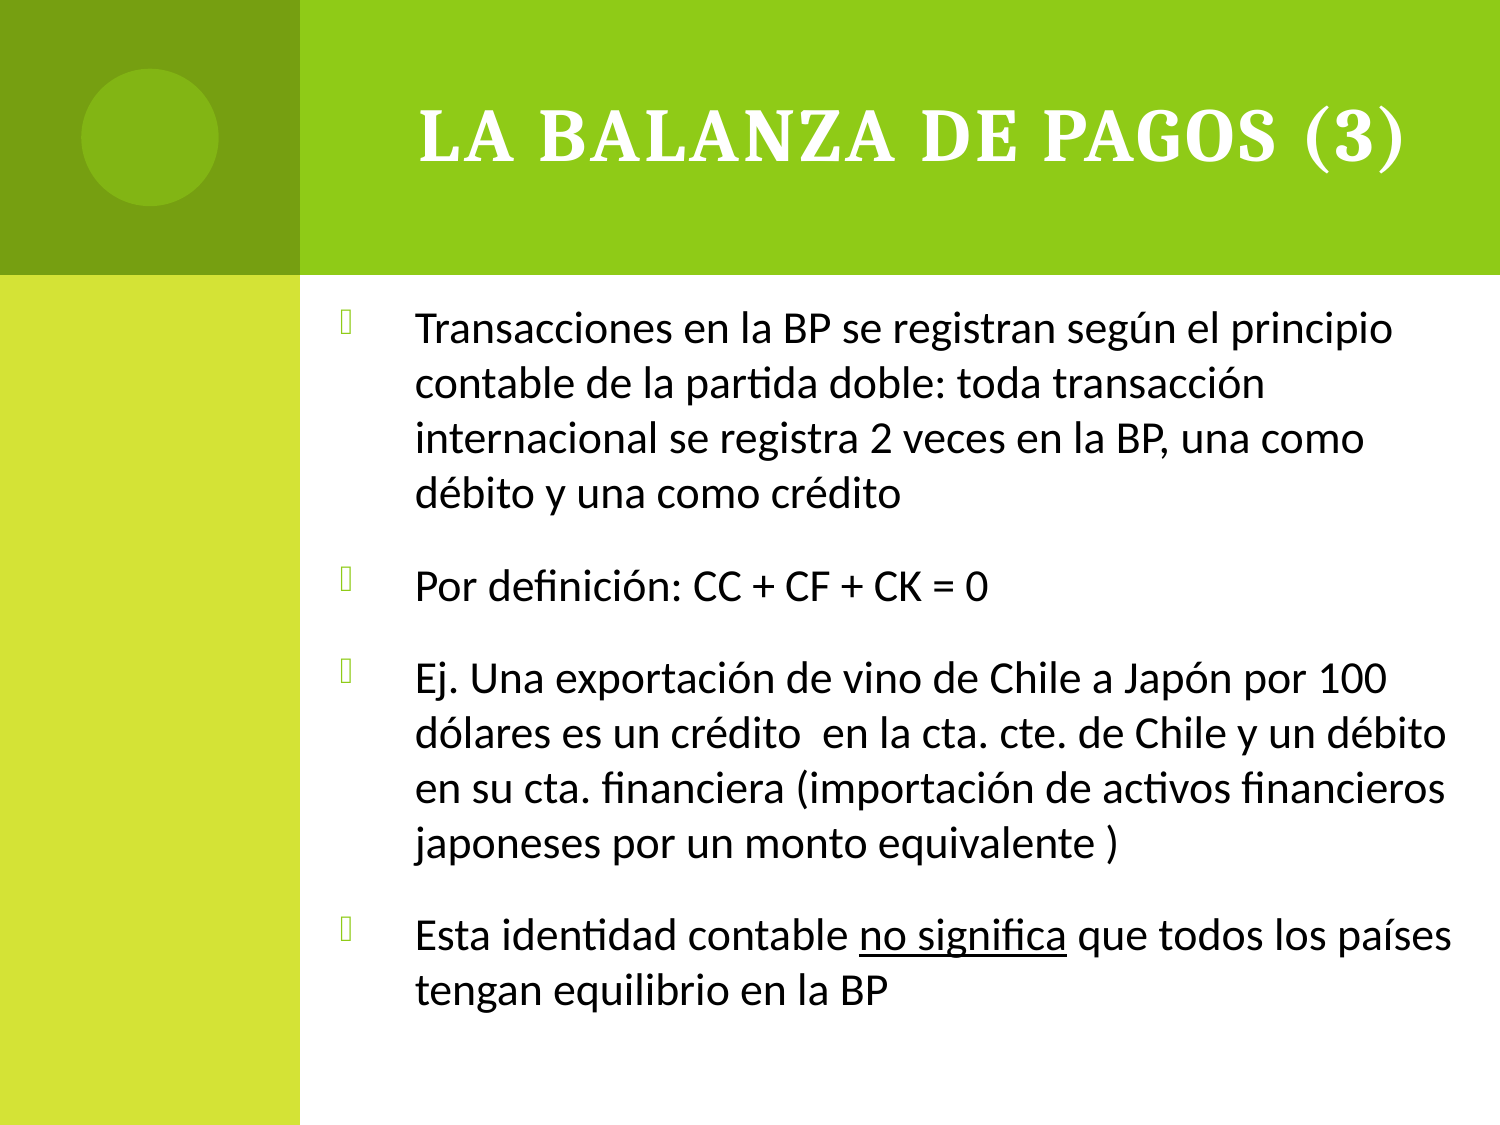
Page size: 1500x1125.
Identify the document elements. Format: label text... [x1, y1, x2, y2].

title La Balanza de Pagos (3) [399, 37, 1425, 225]
list Transacciones en la BP se registran según el principio contable de la partida doble: toda transacción internacional se registra 2 veces en la BP, una como débito y una como crédito Por definición: CC + CF + CK = 0 Ej. Una exportación de vino de Chile a Japón por 100 dólares es un crédito en la cta. cte. de Chile y un débito en su cta. financiera (importación de activos financieros japoneses por un monto equivalente ) Esta identidad contable no significa que todos los países tengan equilibrio en la BP [324, 290, 1471, 1083]
